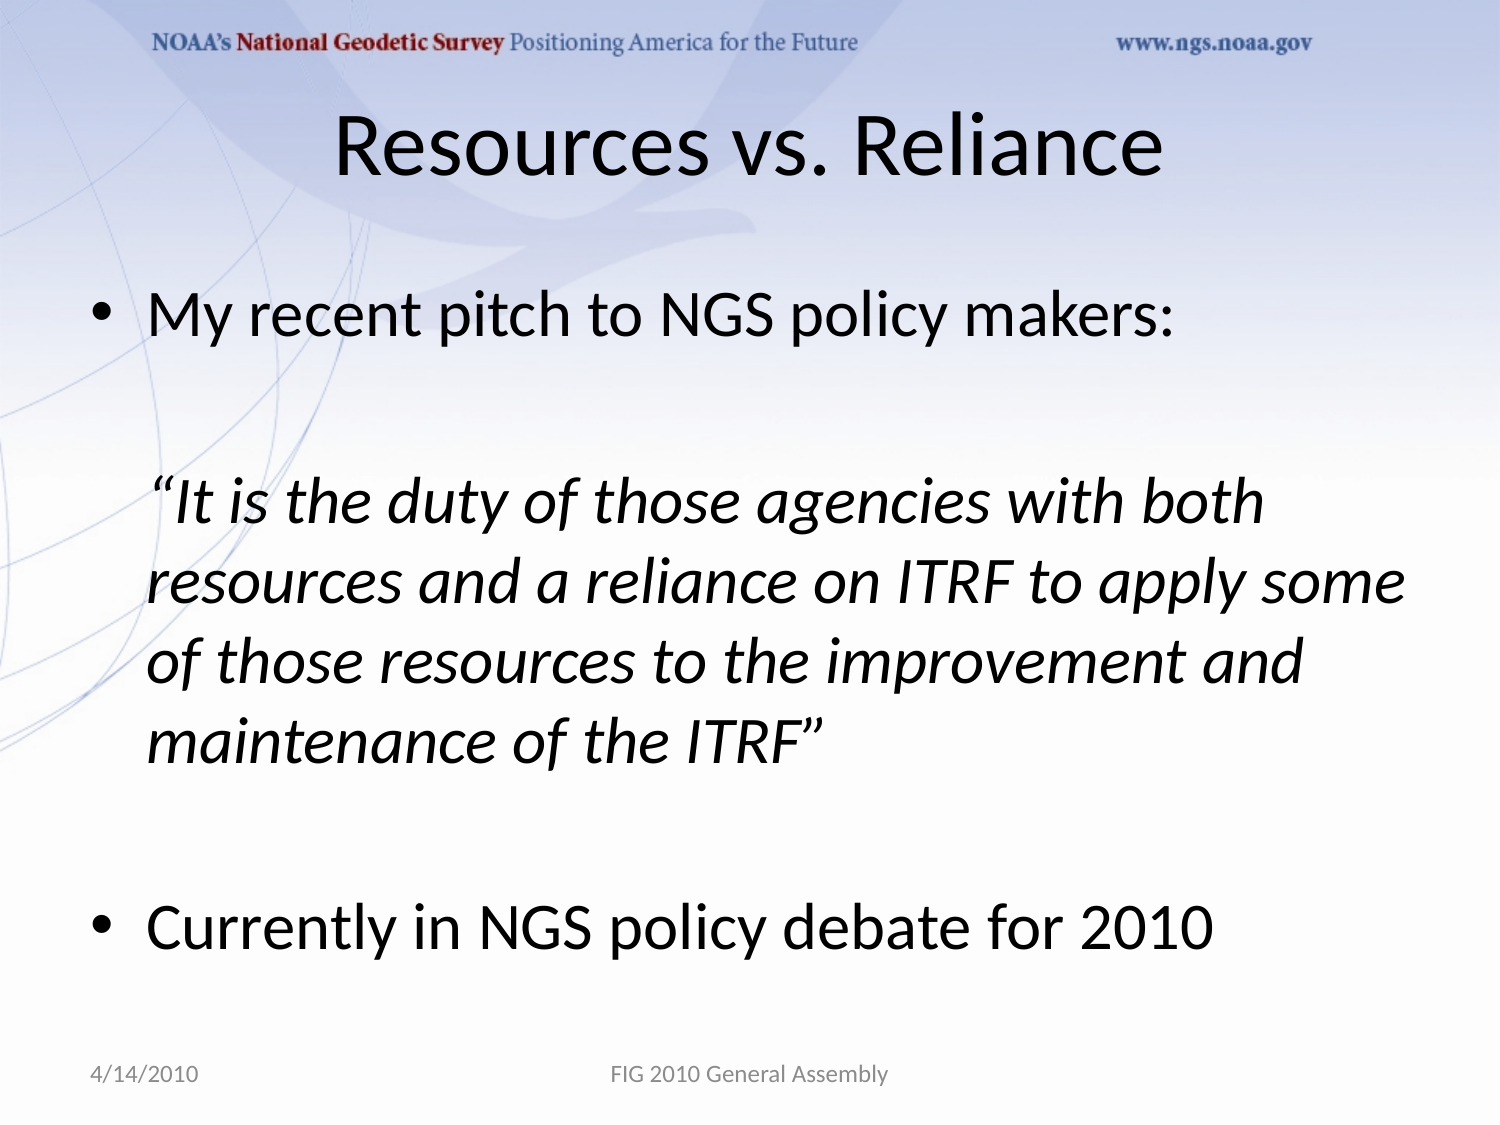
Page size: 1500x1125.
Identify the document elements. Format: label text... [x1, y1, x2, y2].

footer FIG 2010 General Assembly [512, 1042, 988, 1103]
title Resources vs. Reliance [74, 44, 1426, 233]
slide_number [75, 1042, 425, 1103]
picture [0, 0, 1500, 1125]
list My recent pitch to NGS policy makers: “It is the duty of those agencies with both resources and a reliance on ITRF to apply some of those resources to the improvement and maintenance of the ITRF” Currently in NGS policy debate for 2010 [74, 262, 1426, 1006]
